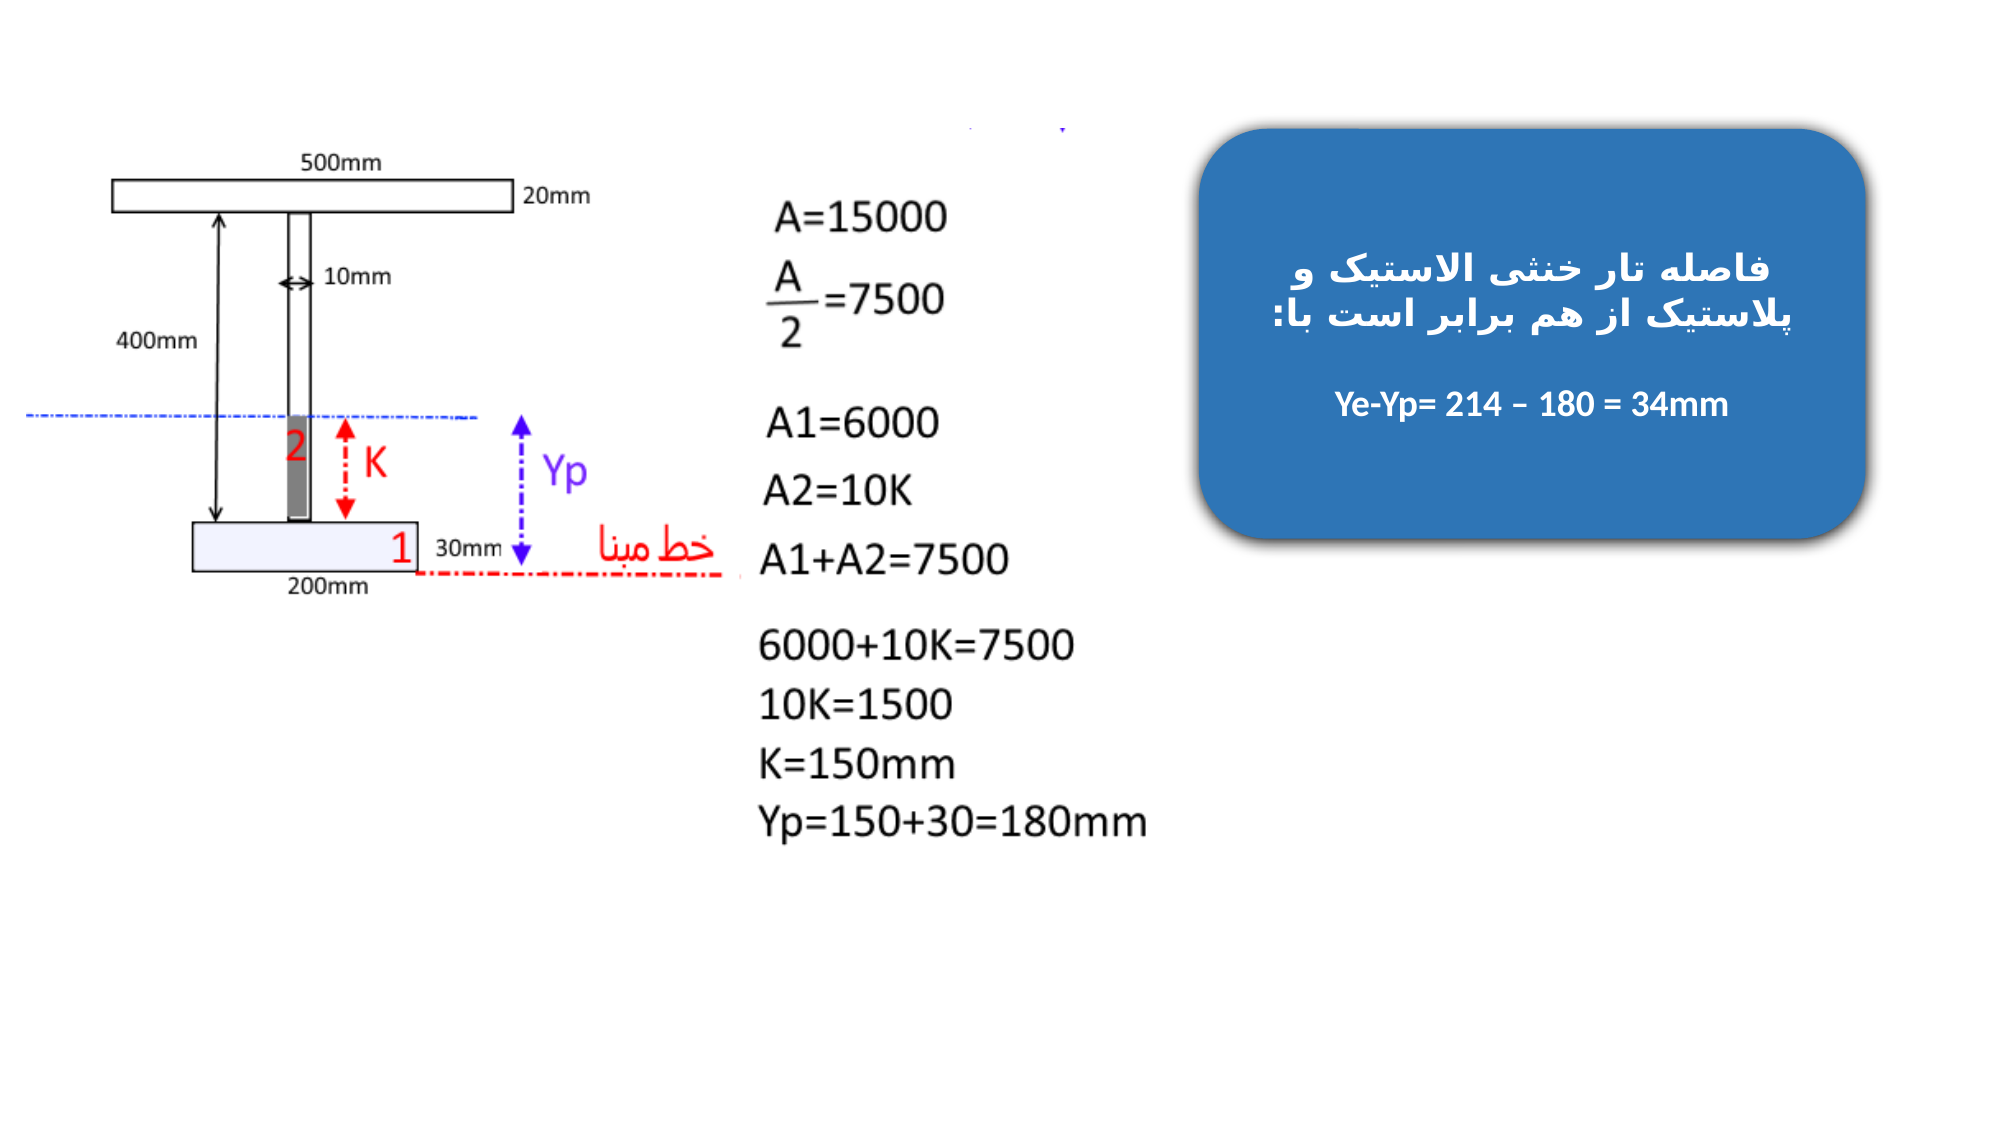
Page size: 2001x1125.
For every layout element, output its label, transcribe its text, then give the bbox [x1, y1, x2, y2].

text_box فاصله تار خنثی الاستیک و پلاستیک از هم برابر است با: Ye-Yp= 214 – 180 = 34mm [1197, 127, 1867, 540]
picture [26, 128, 1165, 871]
